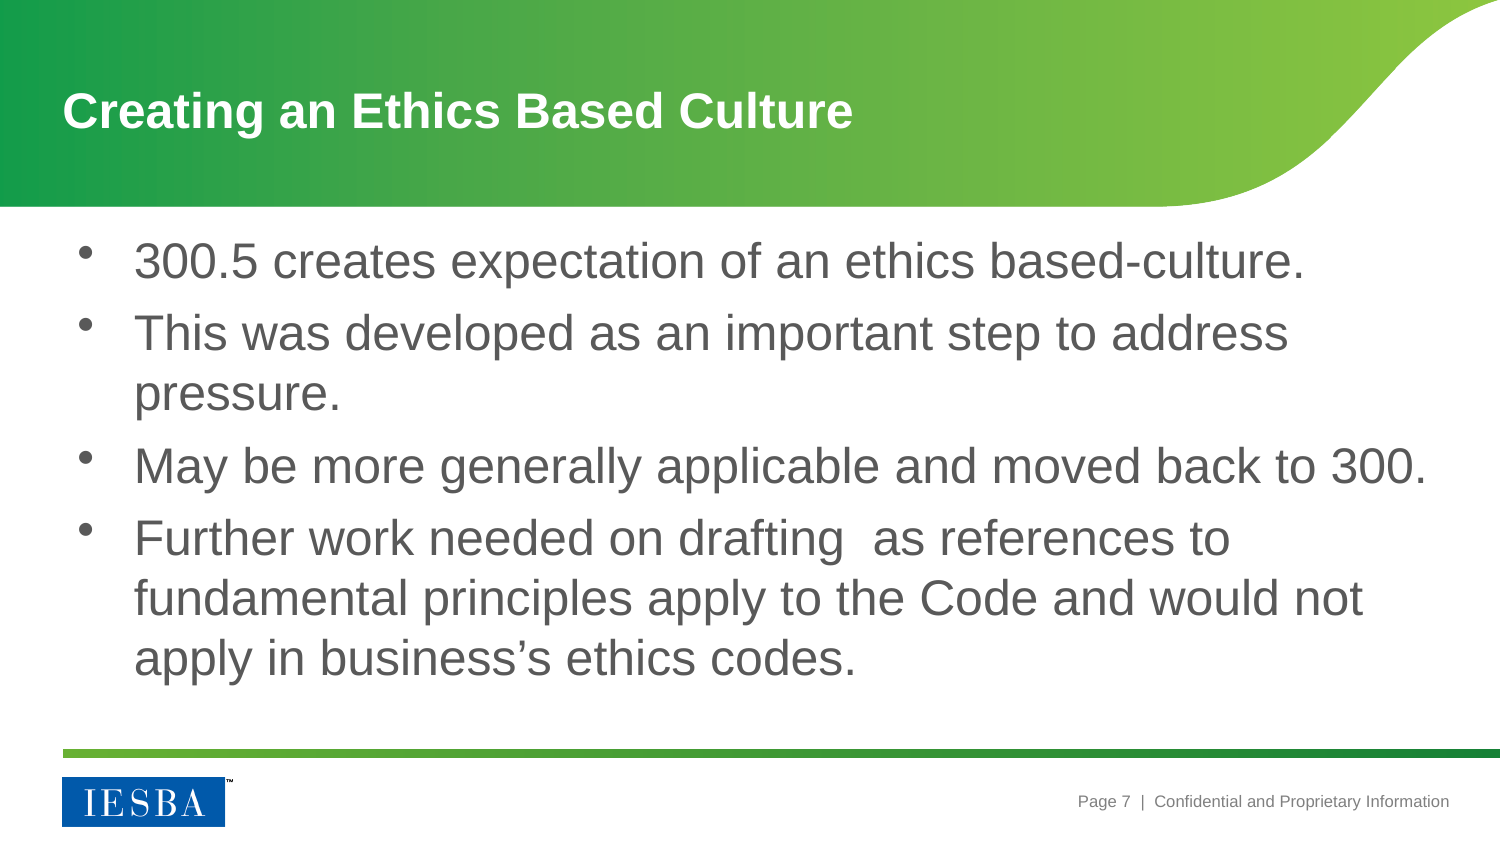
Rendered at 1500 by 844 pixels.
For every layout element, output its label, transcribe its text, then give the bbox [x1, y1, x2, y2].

picture [0, 0, 1500, 207]
title Creating an Ethics Based Culture [62, 75, 1300, 142]
picture [62, 777, 233, 827]
list 300.5 creates expectation of an ethics based-culture. This was developed as an important step to address pressure. May be more generally applicable and moved back to 300. Further work needed on drafting as references to fundamental principles apply to the Code and would not apply in business’s ethics codes. [62, 220, 1450, 724]
